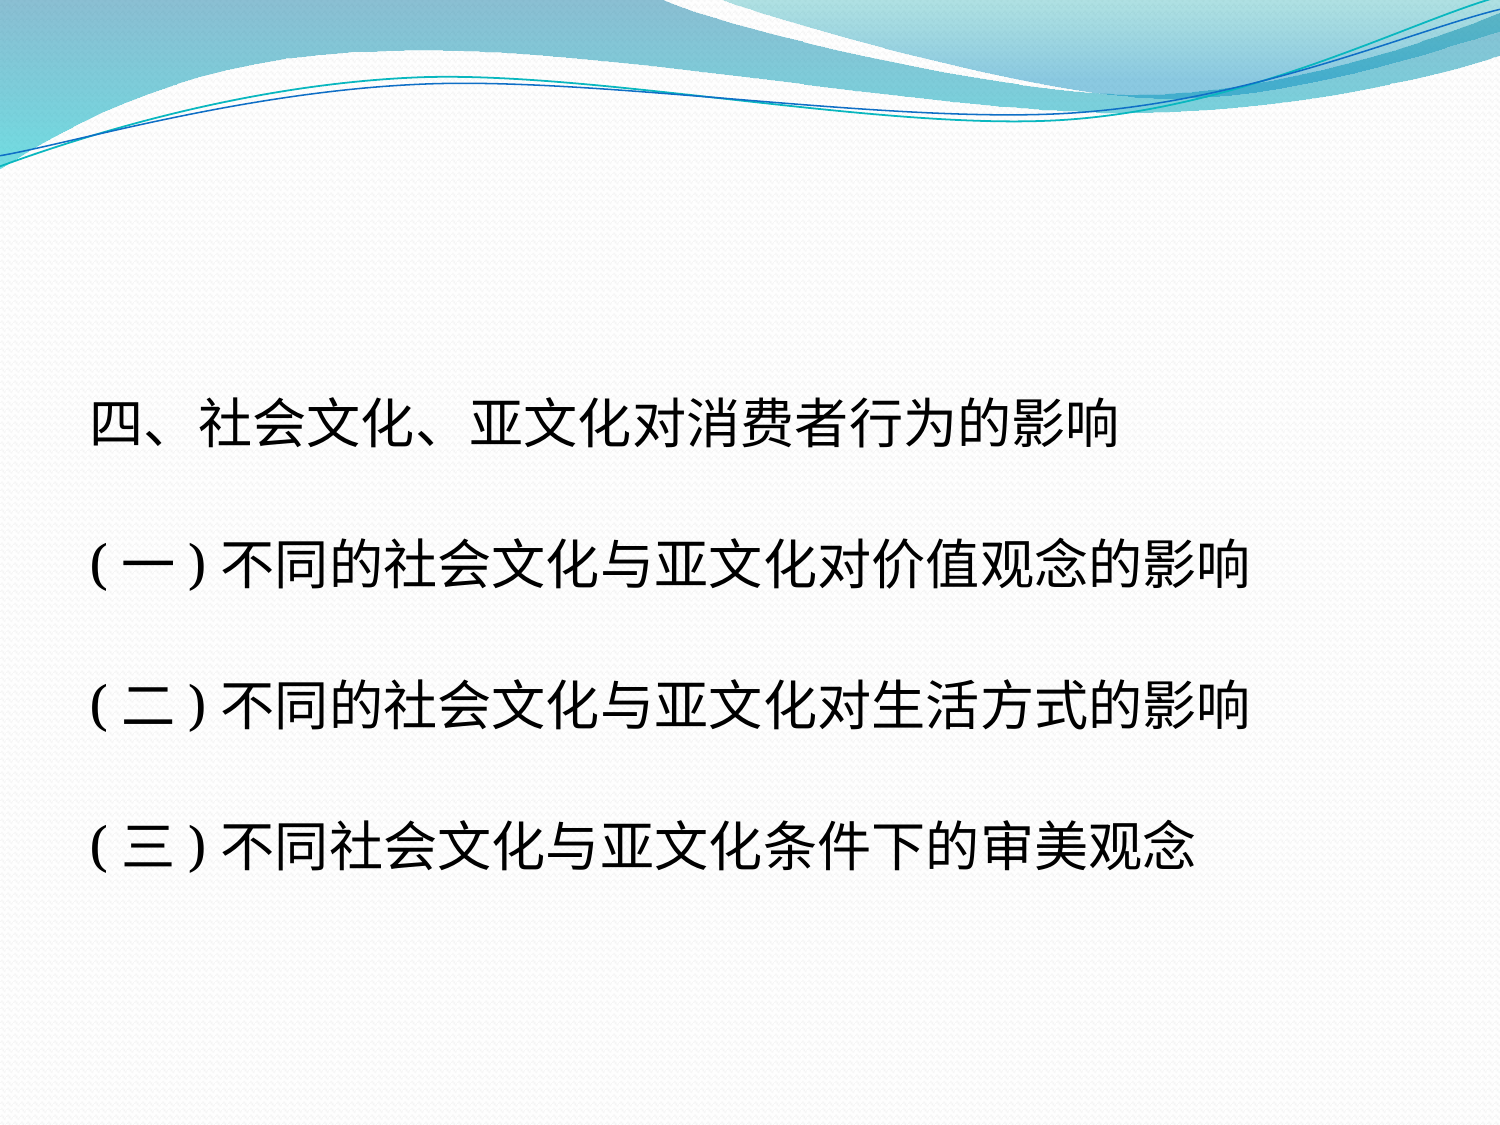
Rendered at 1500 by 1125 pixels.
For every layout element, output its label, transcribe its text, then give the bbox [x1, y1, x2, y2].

list 四、社会文化、亚文化对消费者行为的影响 (一)不同的社会文化与亚文化对价值观念的影响 (二)不同的社会文化与亚文化对生活方式的影响 (三)不同社会文化与亚文化条件下的审美观念 [75, 317, 1425, 1038]
